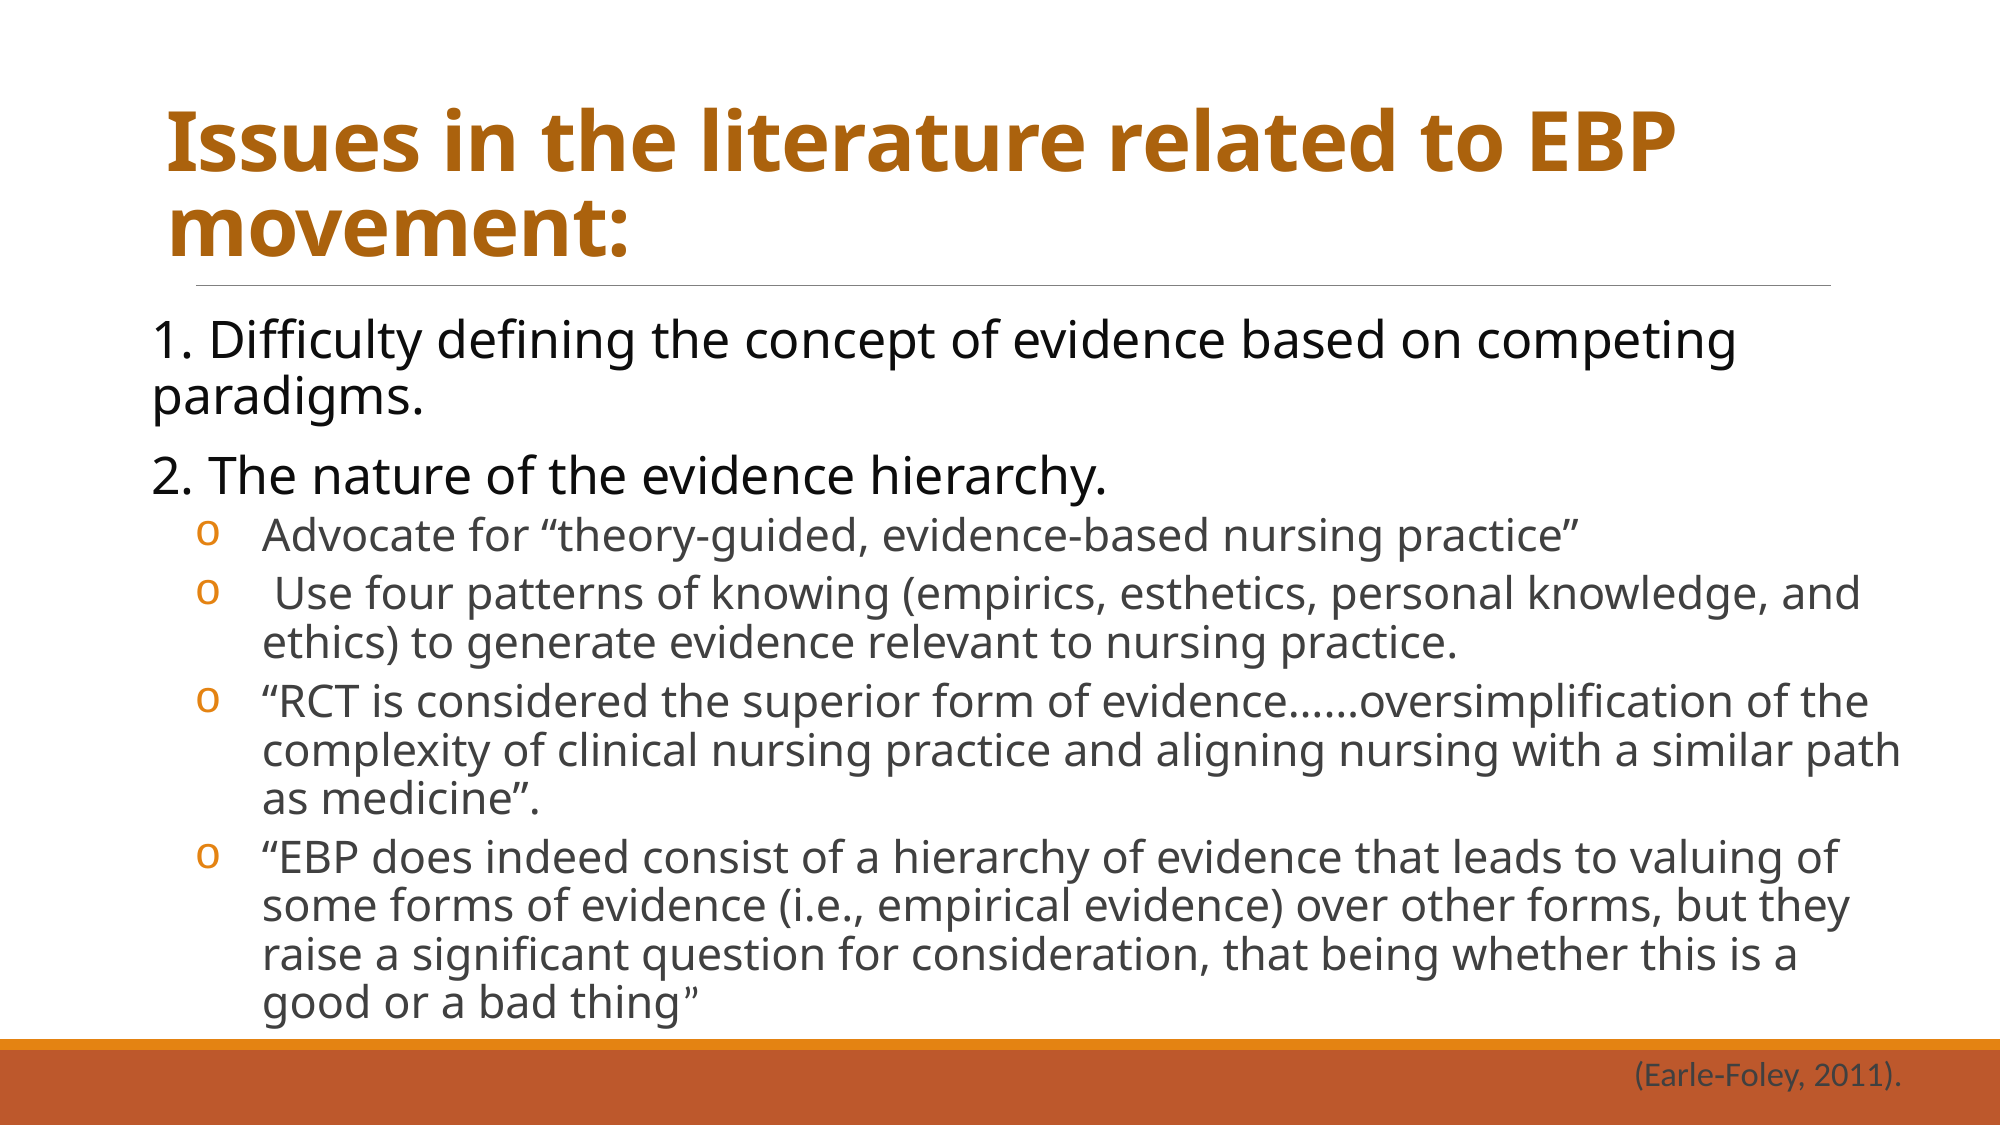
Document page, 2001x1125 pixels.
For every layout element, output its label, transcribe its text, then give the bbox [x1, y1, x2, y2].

title Issues in the literature related to EBP movement: [151, 63, 1952, 281]
list 1. Difficulty defining the concept of evidence based on competing paradigms. 2. The nature of the evidence hierarchy. Advocate for “theory-guided, evidence-based nursing practice” Use four patterns of knowing (empirics, esthetics, personal knowledge, and ethics) to generate evidence relevant to nursing practice. “RCT is considered the superior form of evidence……oversimplification of the complexity of clinical nursing practice and aligning nursing with a similar path as medicine”. “EBP does indeed consist of a hierarchy of evidence that leads to valuing of some forms of evidence (i.e., empirical evidence) over other forms, but they raise a significant question for consideration, that being whether this is a good or a bad thing” (Earle‐Foley, 2011). [151, 306, 1911, 1103]
